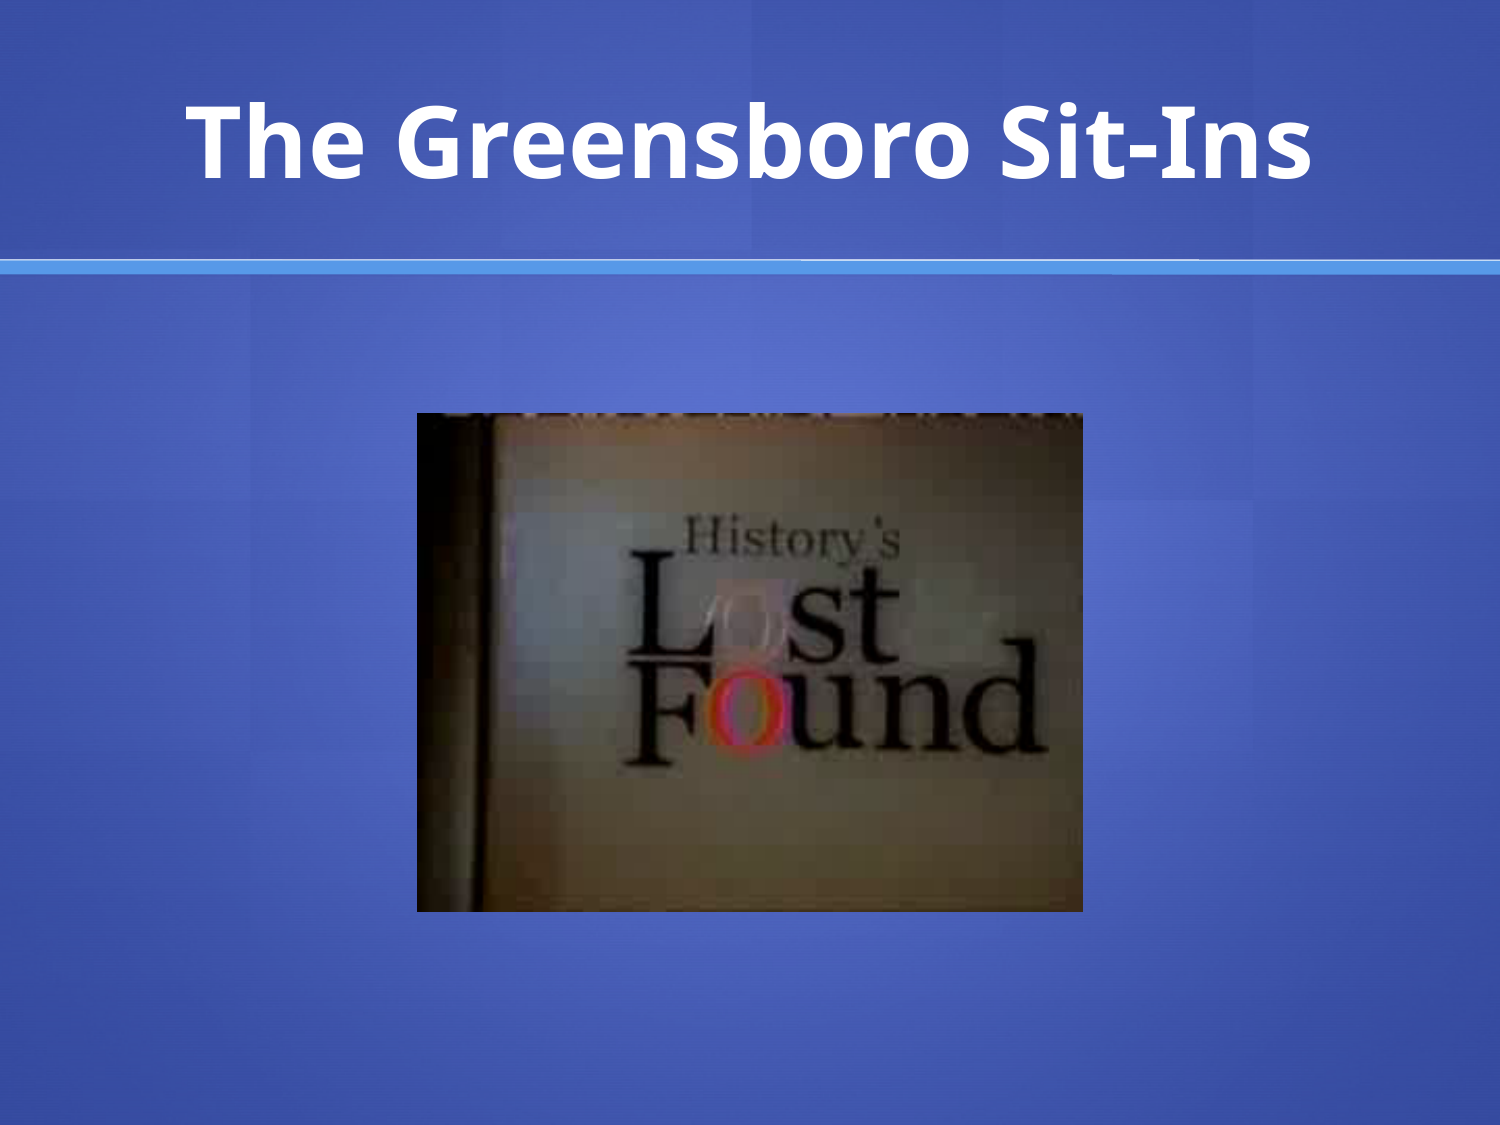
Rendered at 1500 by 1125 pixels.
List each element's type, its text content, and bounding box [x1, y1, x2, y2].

title The Greensboro Sit-Ins [75, 45, 1425, 233]
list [415, 411, 1085, 914]
